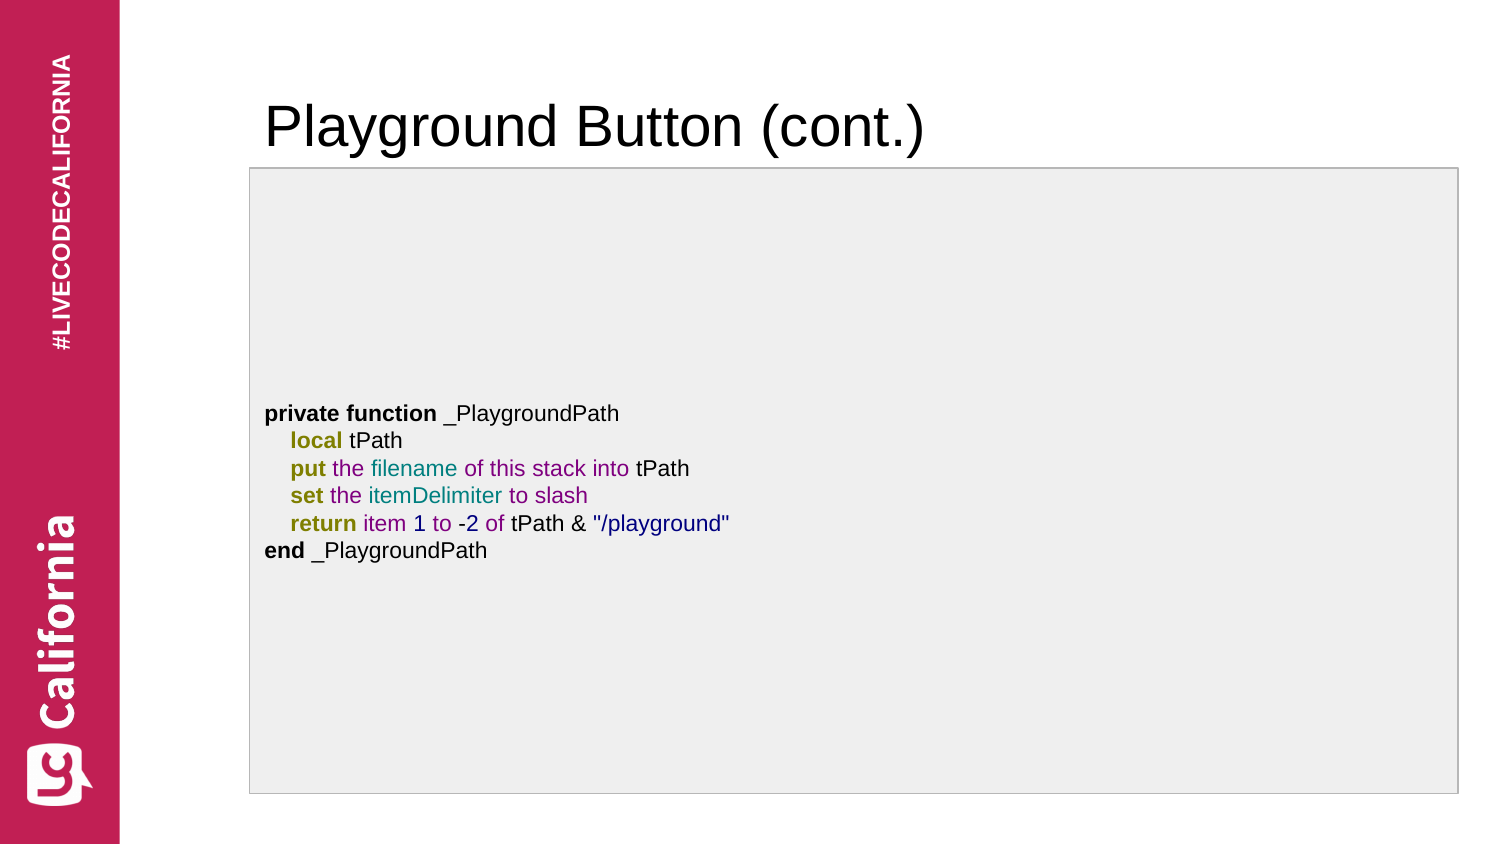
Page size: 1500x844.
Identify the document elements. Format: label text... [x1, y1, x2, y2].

text_box private function _PlaygroundPath local tPath put the filename of this stack into tPath set the itemDelimiter to slash return item 1 to -2 of tPath & "/playground" end _PlaygroundPath [249, 167, 1459, 794]
picture [0, 0, 120, 844]
title Playground Button (cont.) [249, 72, 1417, 167]
